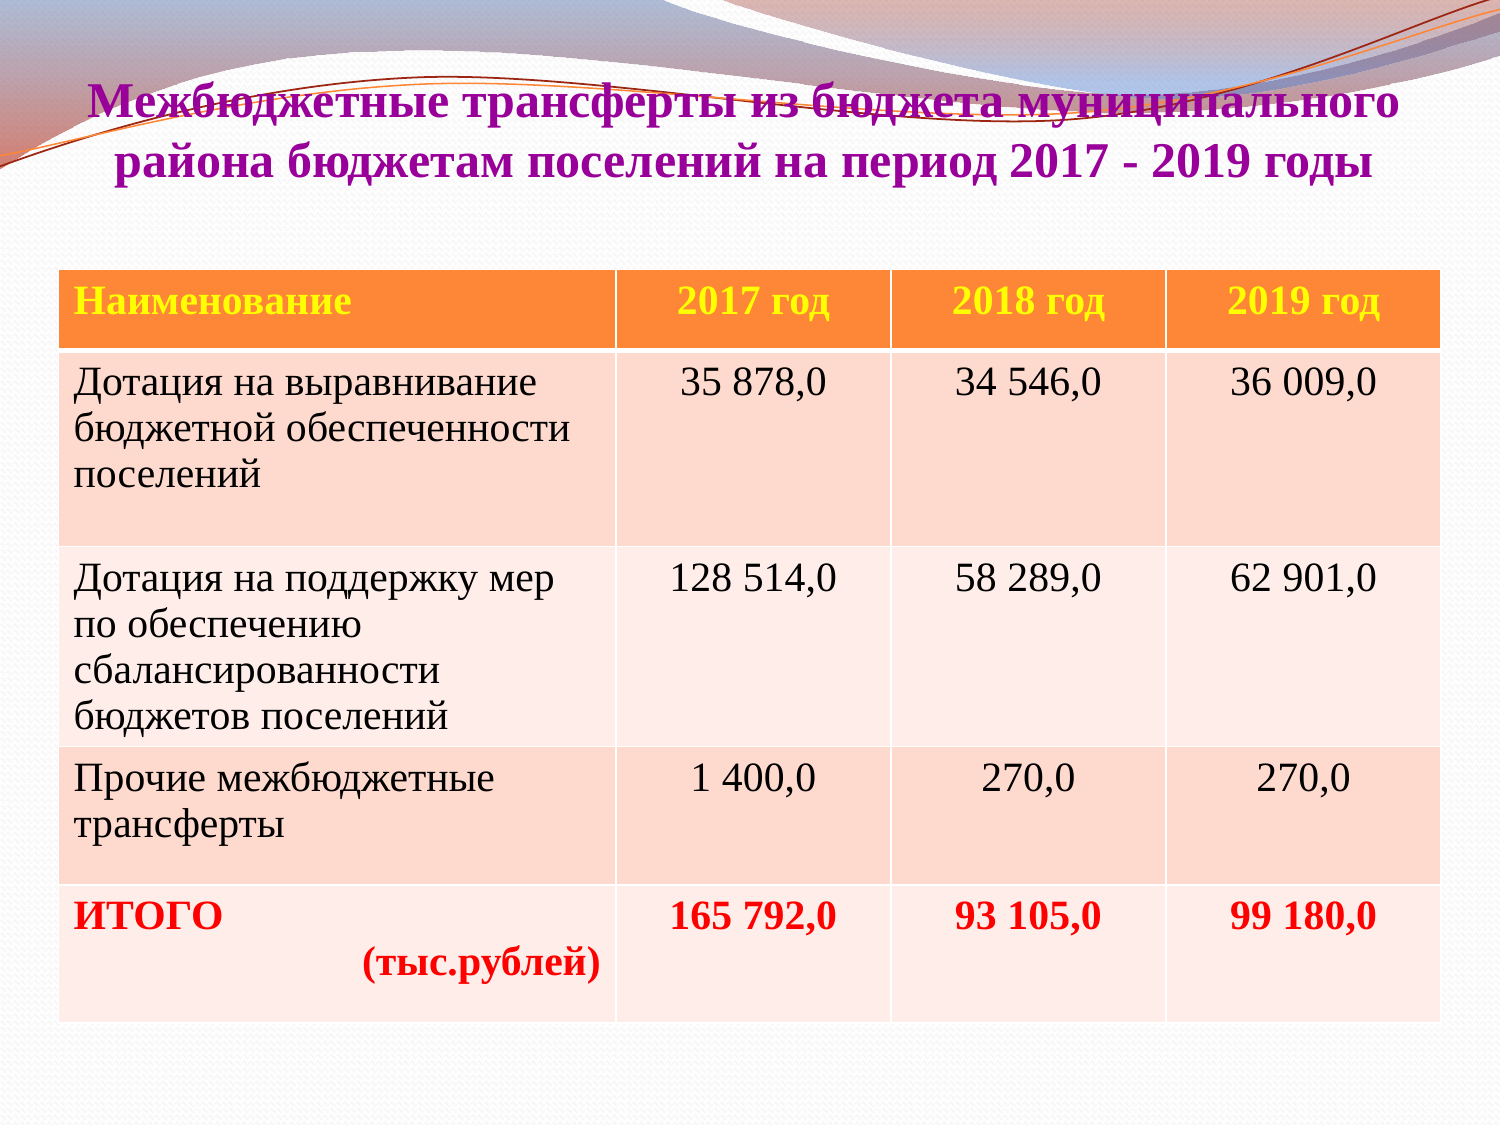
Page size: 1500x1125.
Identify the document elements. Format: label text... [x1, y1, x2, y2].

table_header Наименование [59, 270, 615, 348]
table_cell 128 514,0 [617, 547, 890, 746]
table_cell 270,0 [892, 747, 1165, 884]
table_cell ИТОГО (тыс.рублей) [59, 886, 615, 1022]
table_cell 34 546,0 [892, 353, 1165, 546]
table_cell 36 009,0 [1167, 353, 1440, 546]
table_header 2018 год [892, 270, 1165, 348]
title Межбюджетные трансферты из бюджета муниципального района бюджетам поселений на период 2017 - 2019 годы [35, 35, 1454, 188]
table_cell 1 400,0 [617, 747, 890, 884]
table_cell Дотация на поддержку мер по обеспечению сбалансированности бюджетов поселений [59, 547, 615, 746]
table_cell 62 901,0 [1167, 547, 1440, 746]
table_cell 58 289,0 [892, 547, 1165, 746]
table_cell 93 105,0 [892, 886, 1165, 1022]
table_header 2017 год [617, 270, 890, 348]
table_cell 99 180,0 [1167, 886, 1440, 1022]
table_cell 35 878,0 [617, 353, 890, 546]
table_cell 165 792,0 [617, 886, 890, 1022]
table_cell 270,0 [1167, 747, 1440, 884]
table_header 2019 год [1167, 270, 1440, 348]
table_cell Прочие межбюджетные трансферты [59, 747, 615, 884]
table_cell Дотация на выравнивание бюджетной обеспеченности поселений [59, 353, 615, 546]
